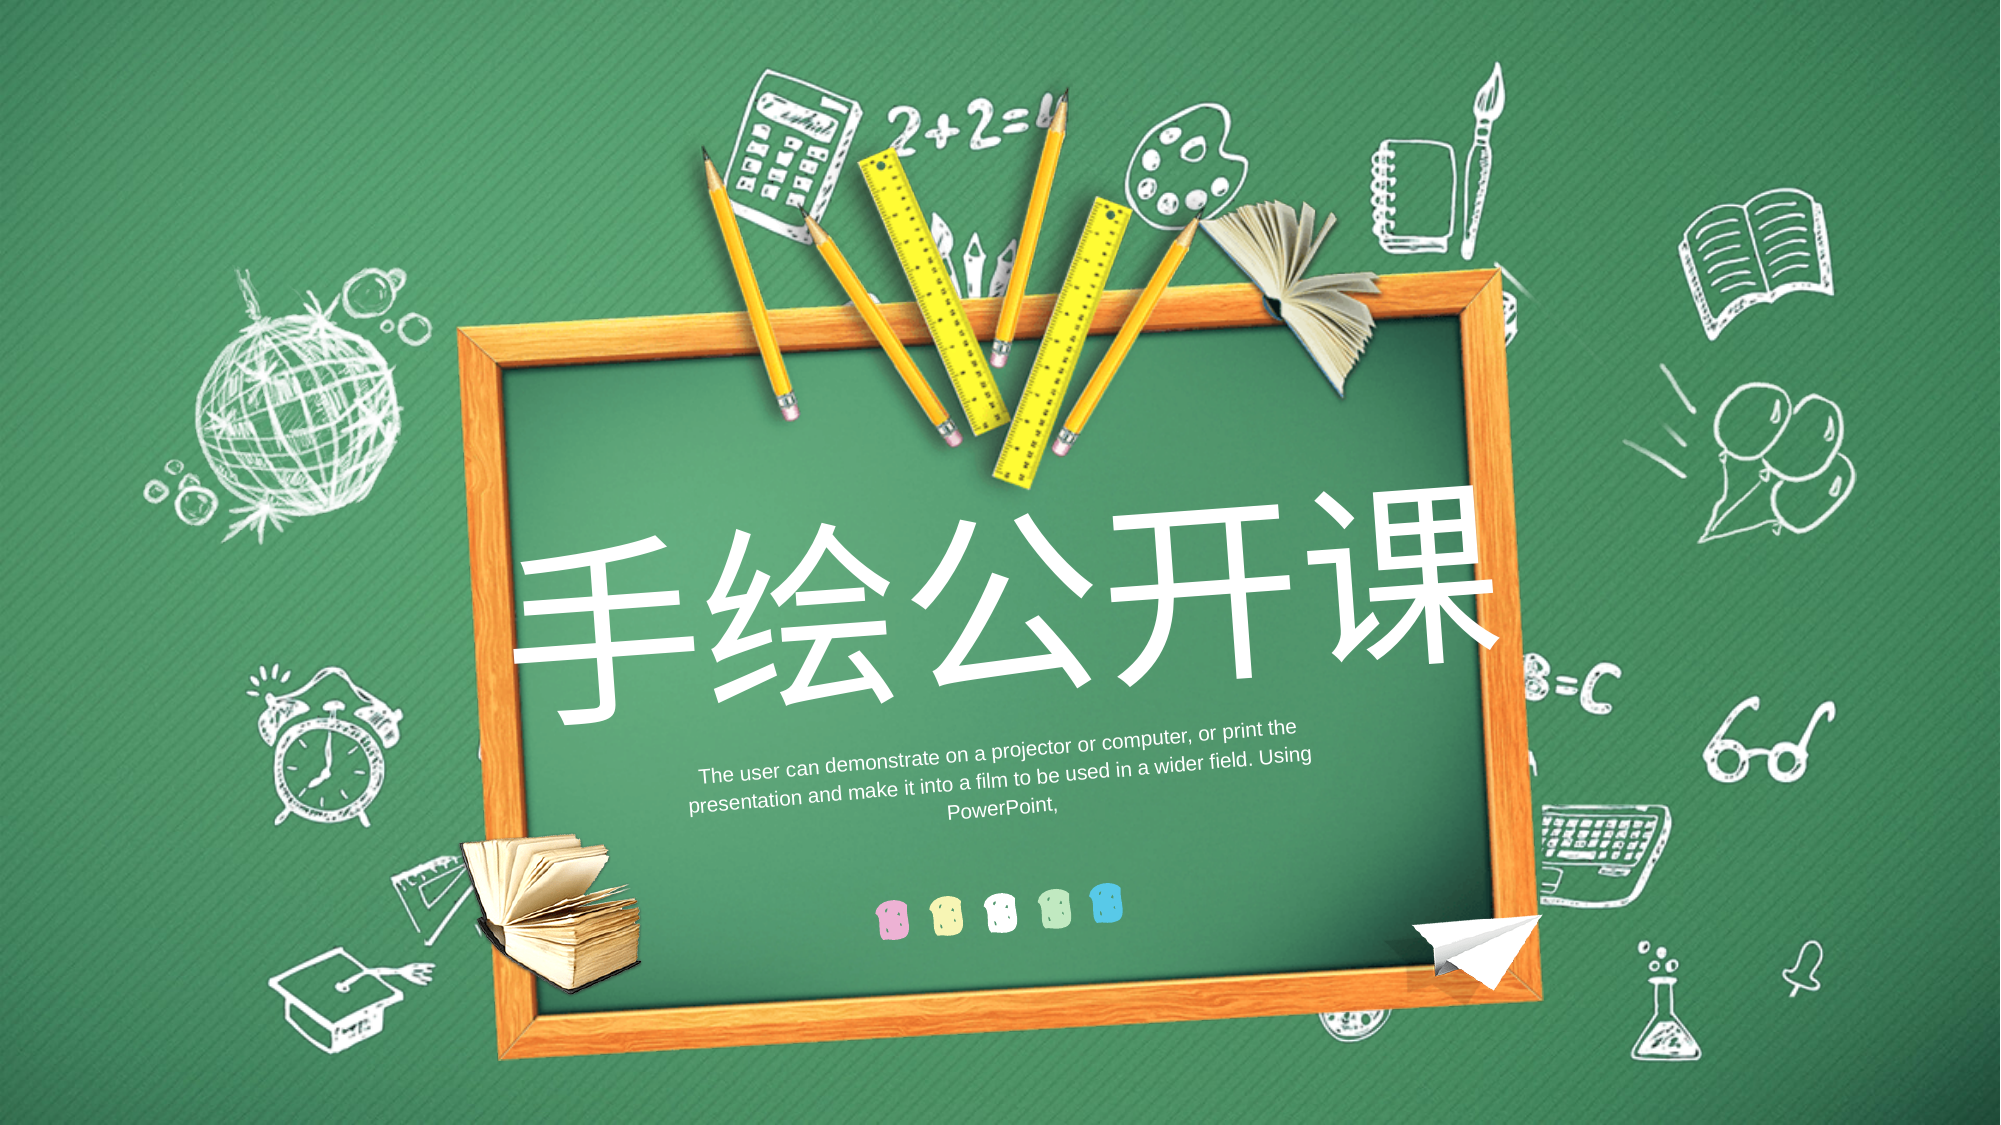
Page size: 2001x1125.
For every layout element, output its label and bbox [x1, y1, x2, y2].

text_box [874, 888, 1126, 933]
picture [0, 0, 2000, 1125]
